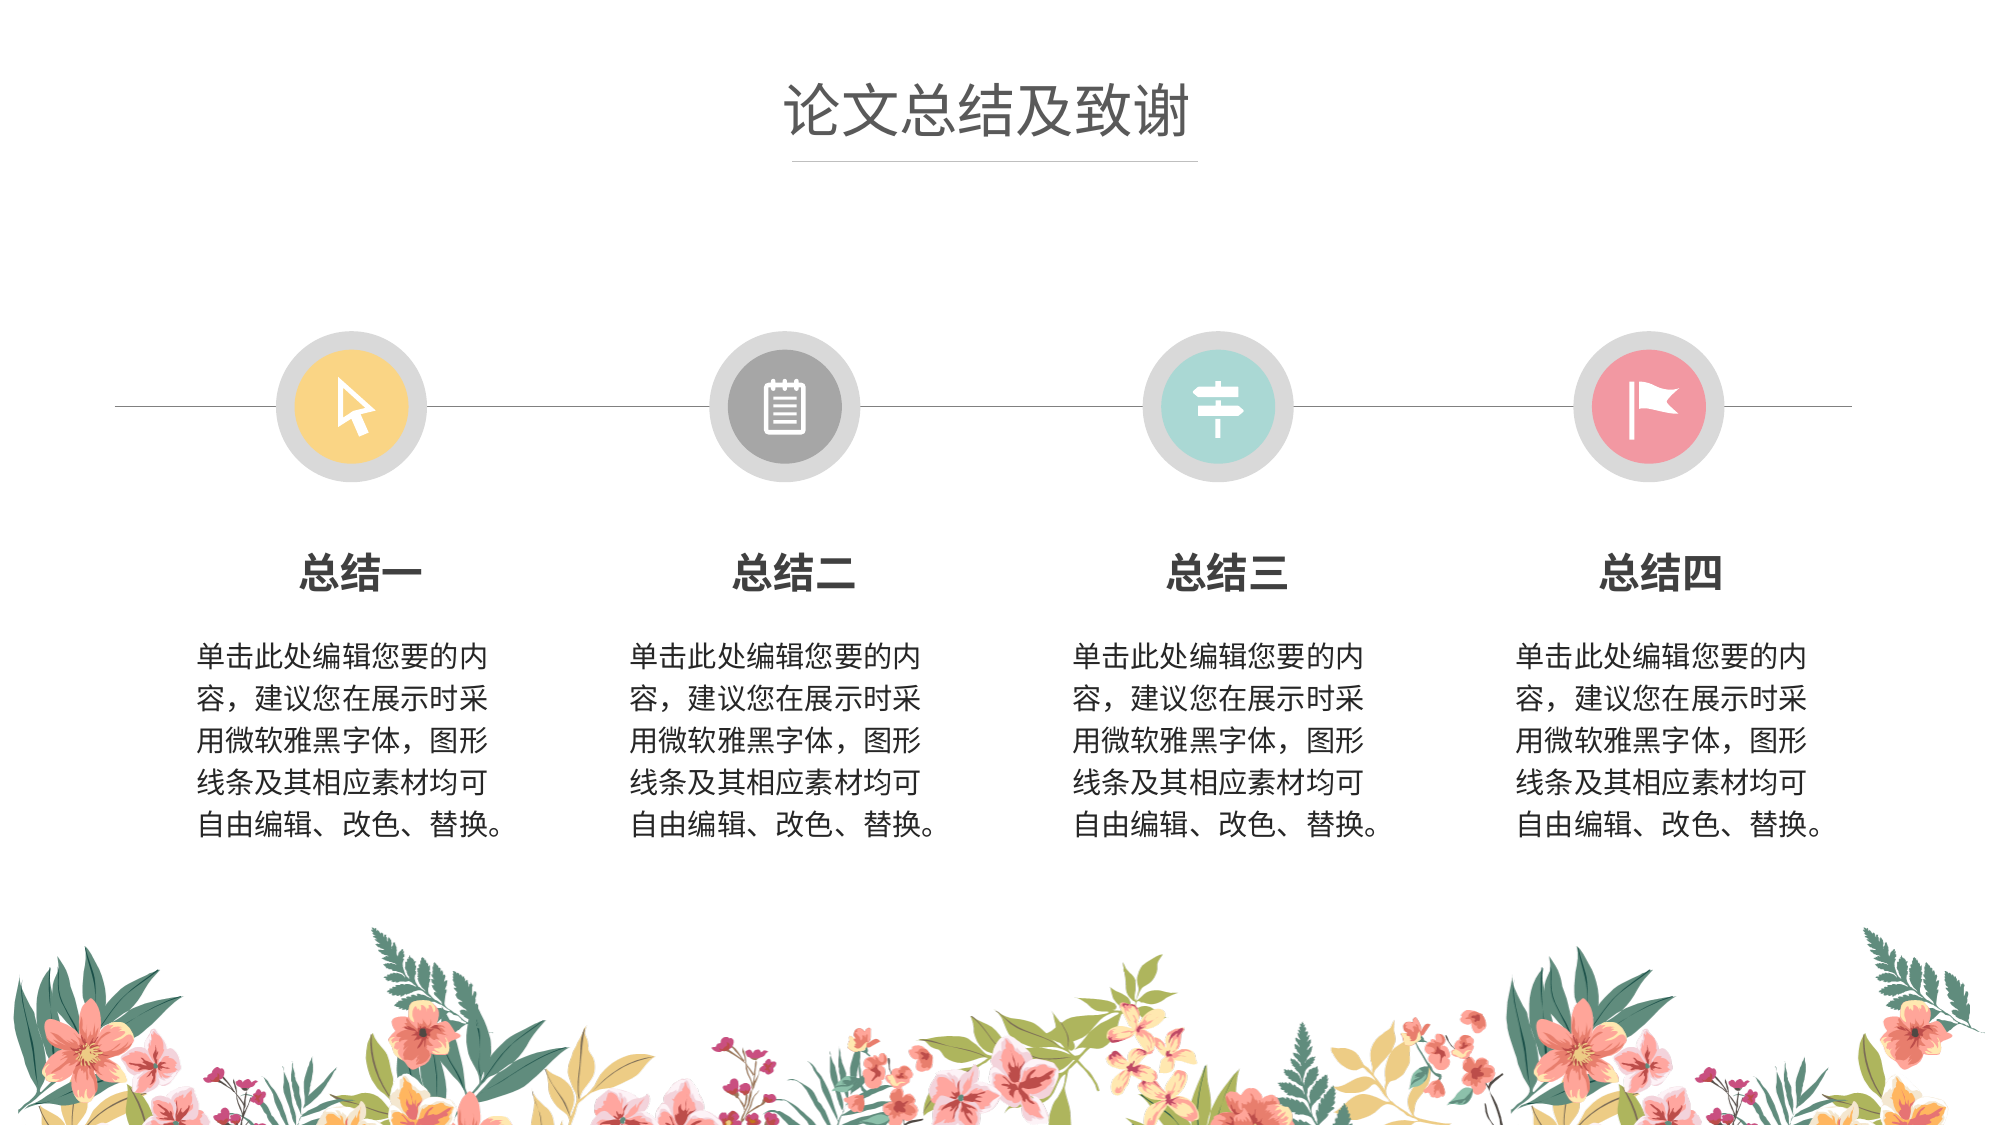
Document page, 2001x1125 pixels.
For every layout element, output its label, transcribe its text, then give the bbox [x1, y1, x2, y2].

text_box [1192, 381, 1244, 438]
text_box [1573, 331, 1725, 483]
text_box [763, 378, 806, 435]
text_box 单击此处编辑您要的内容，建议您在展示时采用微软雅黑字体，图形线条及其相应素材均可自由编辑、改色、替换。 [1072, 631, 1384, 842]
text_box 论文总结及致谢 [768, 67, 1223, 152]
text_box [275, 331, 428, 483]
text_box 单击此处编辑您要的内容，建议您在展示时采用微软雅黑字体，图形线条及其相应素材均可自由编辑、改色、替换。 [1515, 631, 1827, 842]
text_box 总结四 [1583, 539, 1739, 605]
text_box 总结三 [1150, 539, 1306, 605]
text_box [709, 331, 861, 483]
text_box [1629, 381, 1680, 440]
text_box 单击此处编辑您要的内容，建议您在展示时采用微软雅黑字体，图形线条及其相应素材均可自由编辑、改色、替换。 [629, 631, 941, 842]
text_box 总结一 [283, 539, 439, 605]
text_box 总结二 [717, 539, 873, 605]
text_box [1142, 331, 1294, 483]
text_box 单击此处编辑您要的内容，建议您在展示时采用微软雅黑字体，图形线条及其相应素材均可自由编辑、改色、替换。 [196, 631, 507, 842]
picture [8, 927, 2000, 1125]
